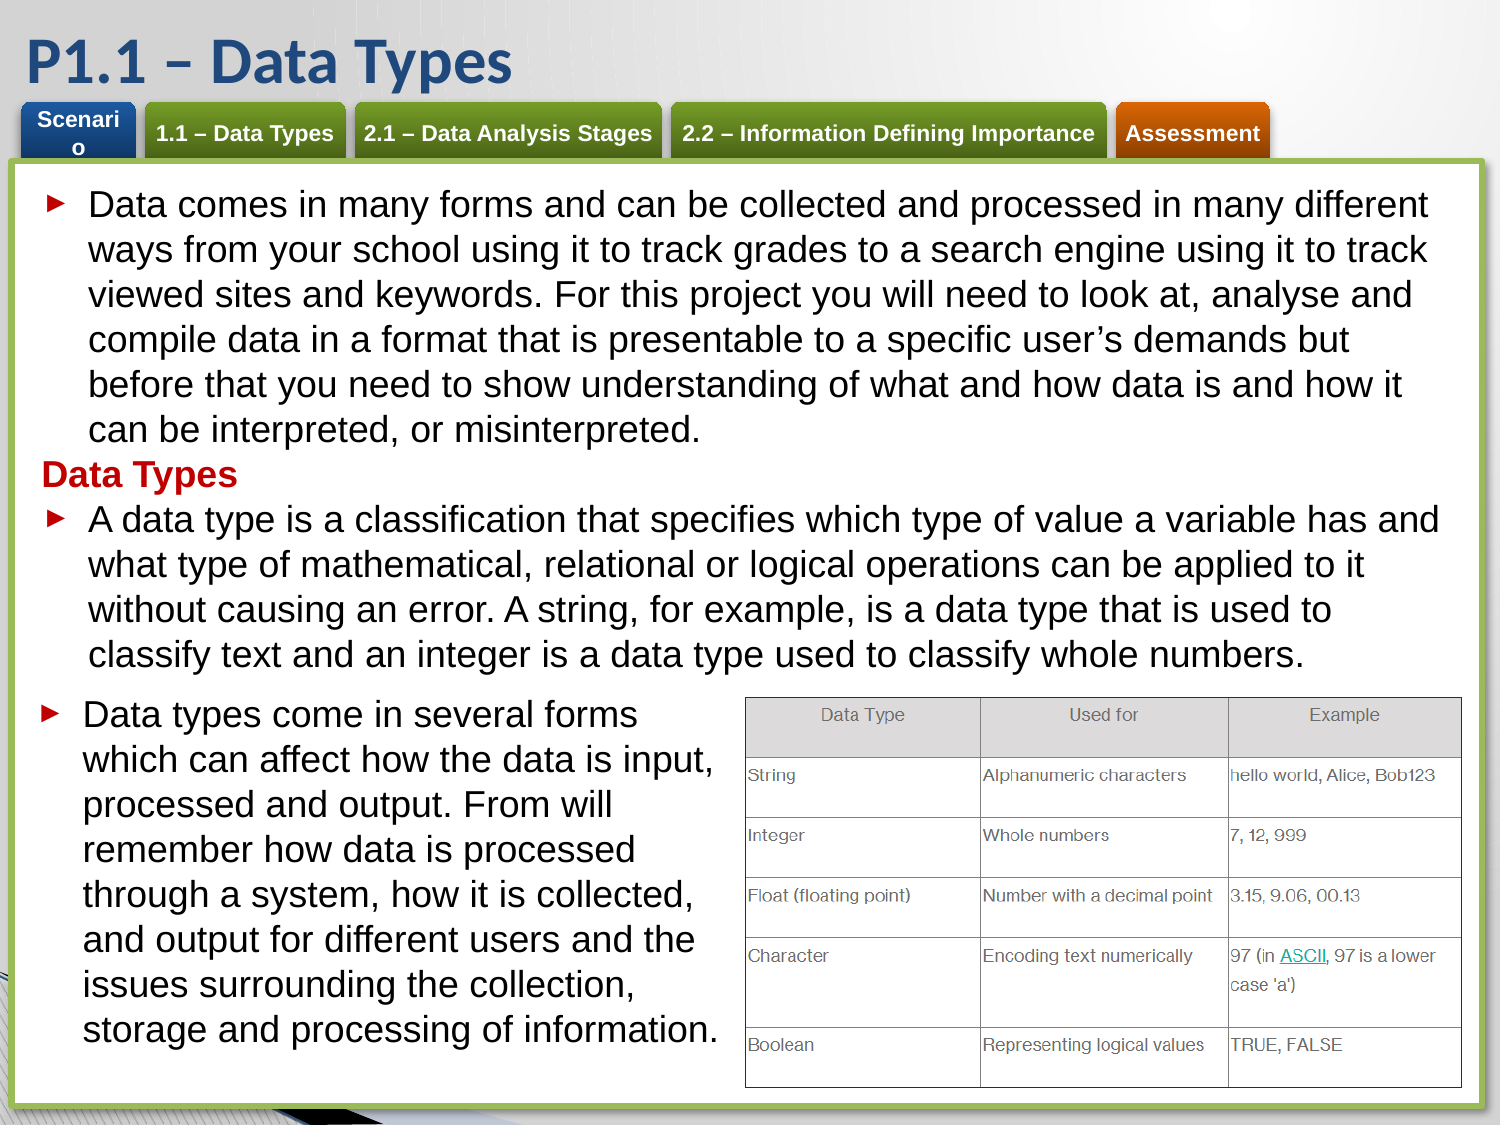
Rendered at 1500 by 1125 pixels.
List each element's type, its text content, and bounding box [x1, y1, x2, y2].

title P1.1 – Data Types [11, 11, 1270, 102]
text_box Data comes in many forms and can be collected and processed in many different ways from your school using it to track grades to a search engine using it to track viewed sites and keywords. For this project you will need to look at, analyse and compile data in a format that is presentable to a specific user’s demands but before that you need to show understanding of what and how data is and how it can be interpreted, or misinterpreted. Data Types A data type is a classification that specifies which type of value a variable has and what type of mathematical, relational or logical operations can be applied to it without causing an error. A string, for example, is a data type that is used to classify text and an integer is a data type used to classify whole numbers. [26, 172, 1472, 683]
picture [281, 1114, 303, 1125]
text_box Data types come in several forms which can affect how the data is input, processed and output. From will remember how data is processed through a system, how it is collected, and output for different users and the issues surrounding the collection, storage and processing of information. [20, 682, 743, 1058]
picture [742, 687, 1473, 1095]
